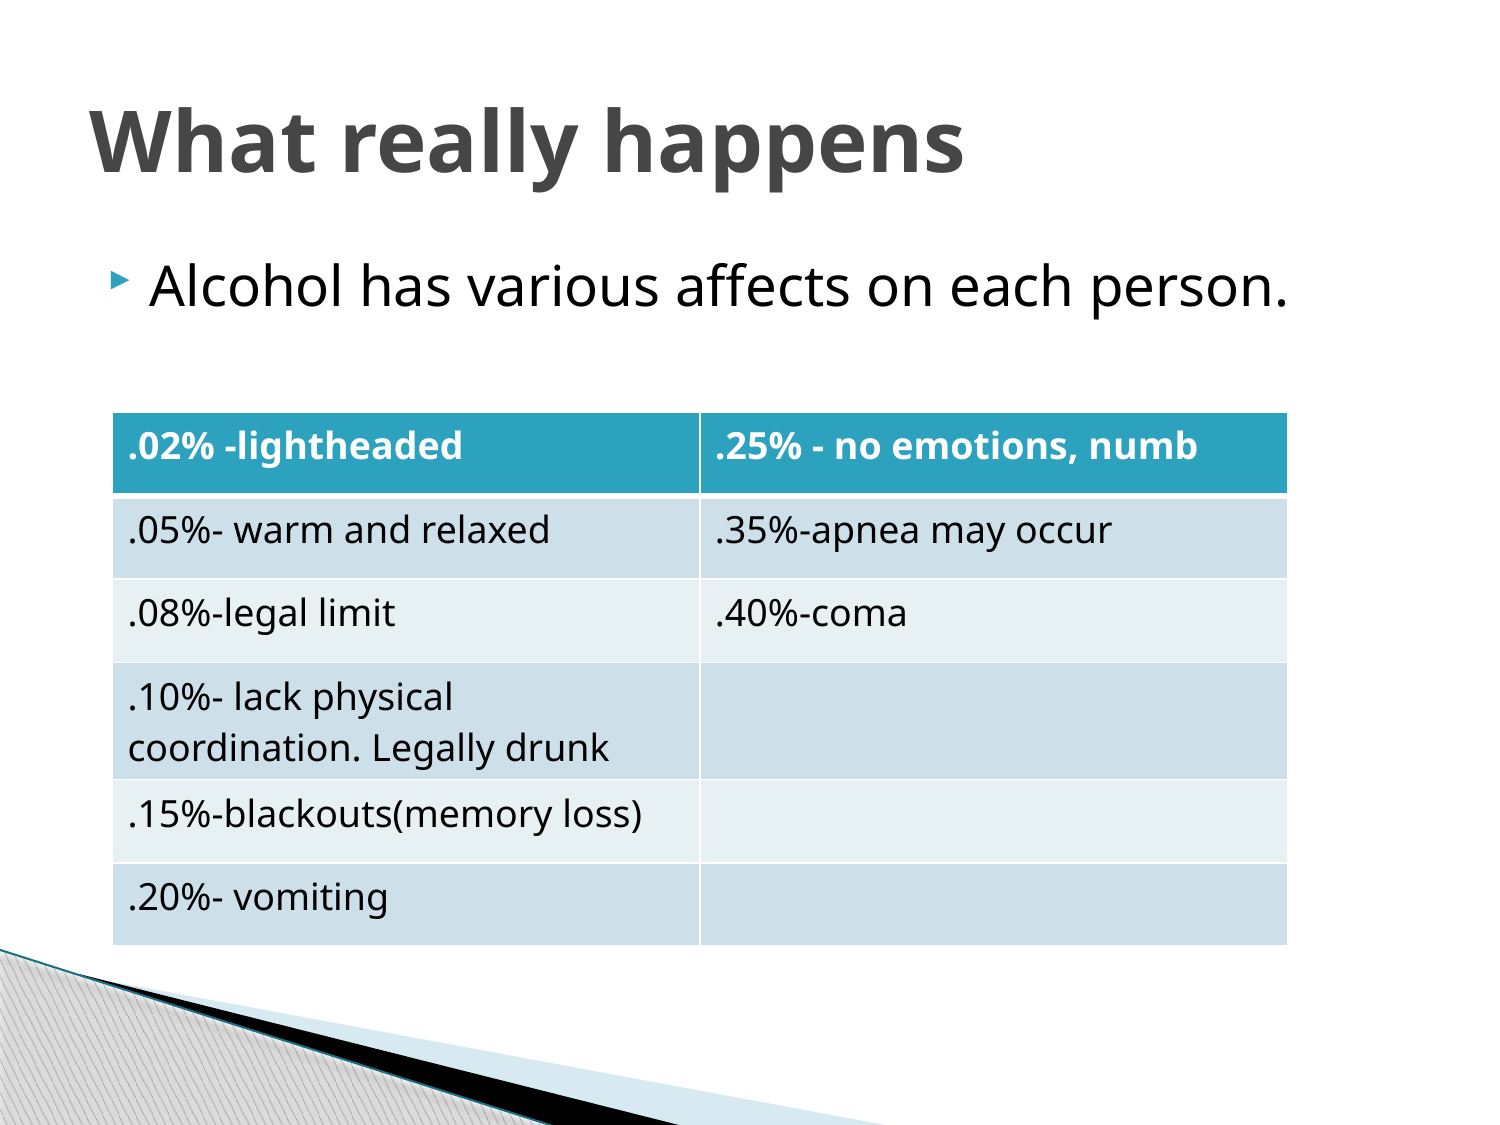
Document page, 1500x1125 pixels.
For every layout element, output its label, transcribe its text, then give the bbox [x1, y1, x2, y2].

table_cell .35%-apnea may occur [701, 499, 1287, 578]
table_cell .05%- warm and relaxed [113, 499, 699, 578]
table_cell .08%-legal limit [113, 580, 699, 662]
table_cell .15%-blackouts(memory loss) [113, 780, 699, 862]
list Alcohol has various affects on each person. [75, 243, 1425, 986]
table_cell .40%-coma [701, 580, 1287, 662]
table_header .02% -lightheaded [113, 413, 699, 493]
title What really happens [75, 45, 1425, 233]
table_cell [701, 663, 1287, 779]
table_header .25% - no emotions, numb [701, 413, 1287, 493]
table_cell .10%- lack physical coordination. Legally drunk [113, 663, 699, 779]
table_cell .20%- vomiting [113, 864, 699, 945]
table_cell [701, 864, 1287, 945]
table_cell [701, 780, 1287, 862]
